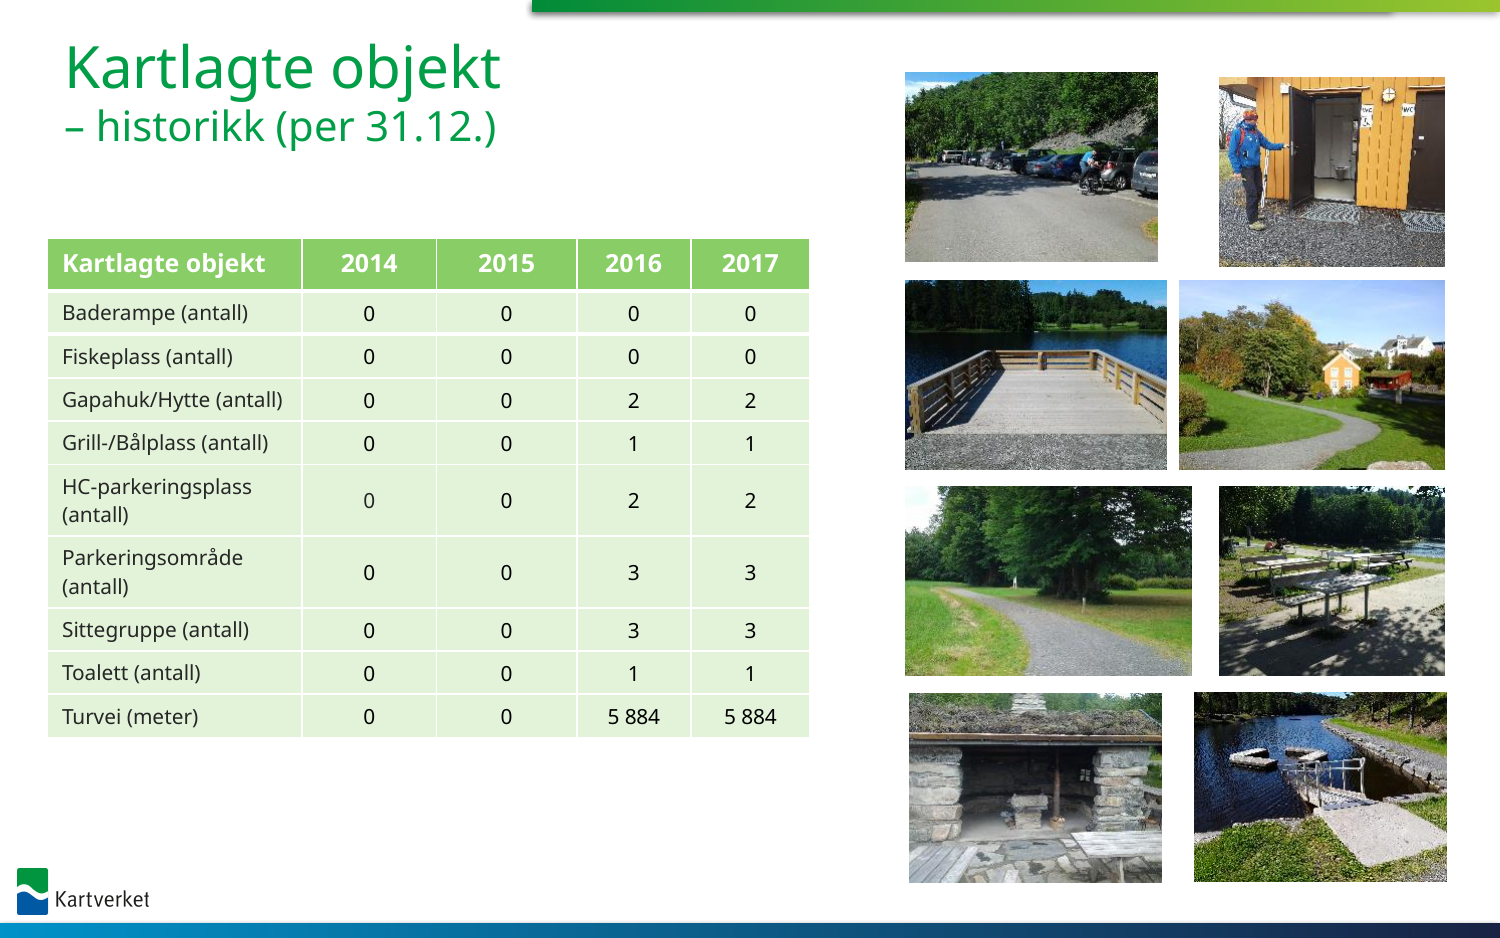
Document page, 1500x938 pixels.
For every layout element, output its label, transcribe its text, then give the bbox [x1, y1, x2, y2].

table_cell 0 [303, 695, 436, 737]
table_cell 1 [578, 652, 690, 693]
table_cell HC-parkeringsplass (antall) [48, 465, 301, 535]
table_cell 0 [437, 465, 576, 535]
table_cell 0 [437, 609, 576, 650]
table_cell 0 [437, 336, 576, 377]
picture [905, 486, 1193, 676]
picture [1194, 692, 1448, 882]
table_cell 2 [578, 465, 690, 535]
table_cell 0 [437, 422, 576, 464]
table_header 2017 [692, 239, 809, 289]
table_cell 5 884 [578, 695, 690, 737]
table_cell 5 884 [692, 695, 809, 737]
picture [909, 693, 1163, 884]
picture [905, 72, 1158, 262]
table_header Kartlagte objekt [48, 239, 301, 289]
table_cell 1 [692, 652, 809, 693]
table_cell 0 [437, 695, 576, 737]
table_cell 0 [303, 379, 436, 420]
table_cell 0 [303, 336, 436, 377]
table_cell 0 [303, 422, 436, 464]
picture [905, 280, 1167, 470]
table_header 2014 [303, 239, 436, 289]
table_cell 0 [303, 652, 436, 693]
table_cell 0 [578, 293, 690, 332]
table_cell 0 [578, 336, 690, 377]
table_cell 0 [437, 652, 576, 693]
table_cell Grill-/Bålplass (antall) [48, 422, 301, 464]
picture [1219, 486, 1445, 676]
table_header 2015 [437, 239, 576, 289]
table_header 2016 [578, 239, 690, 289]
table_cell 0 [303, 609, 436, 650]
table_cell 0 [692, 336, 809, 377]
picture [1179, 280, 1445, 470]
table_cell 2 [692, 379, 809, 420]
table_cell Parkeringsområde (antall) [48, 537, 301, 607]
text_box Kartlagte objekt – historikk (per 31.12.) [49, 14, 1431, 158]
picture [1219, 77, 1445, 267]
table_cell 1 [578, 422, 690, 464]
table_cell 0 [692, 293, 809, 332]
table_cell 0 [437, 293, 576, 332]
table_cell Toalett (antall) [48, 652, 301, 693]
table_cell 3 [692, 537, 809, 607]
table_cell Sittegruppe (antall) [48, 609, 301, 650]
table_cell Gapahuk/Hytte (antall) [48, 379, 301, 420]
table_cell 2 [578, 379, 690, 420]
table_cell 0 [437, 379, 576, 420]
table_cell 0 [303, 465, 436, 535]
table_cell 3 [578, 537, 690, 607]
table_cell Turvei (meter) [48, 695, 301, 737]
table_cell Fiskeplass (antall) [48, 336, 301, 377]
table_cell 3 [578, 609, 690, 650]
table_cell 0 [303, 537, 436, 607]
table_cell 3 [692, 609, 809, 650]
table_cell 1 [692, 422, 809, 464]
table_cell 0 [437, 537, 576, 607]
table_cell 0 [303, 293, 436, 332]
table_cell 2 [692, 465, 809, 535]
table_cell Baderampe (antall) [48, 293, 301, 332]
